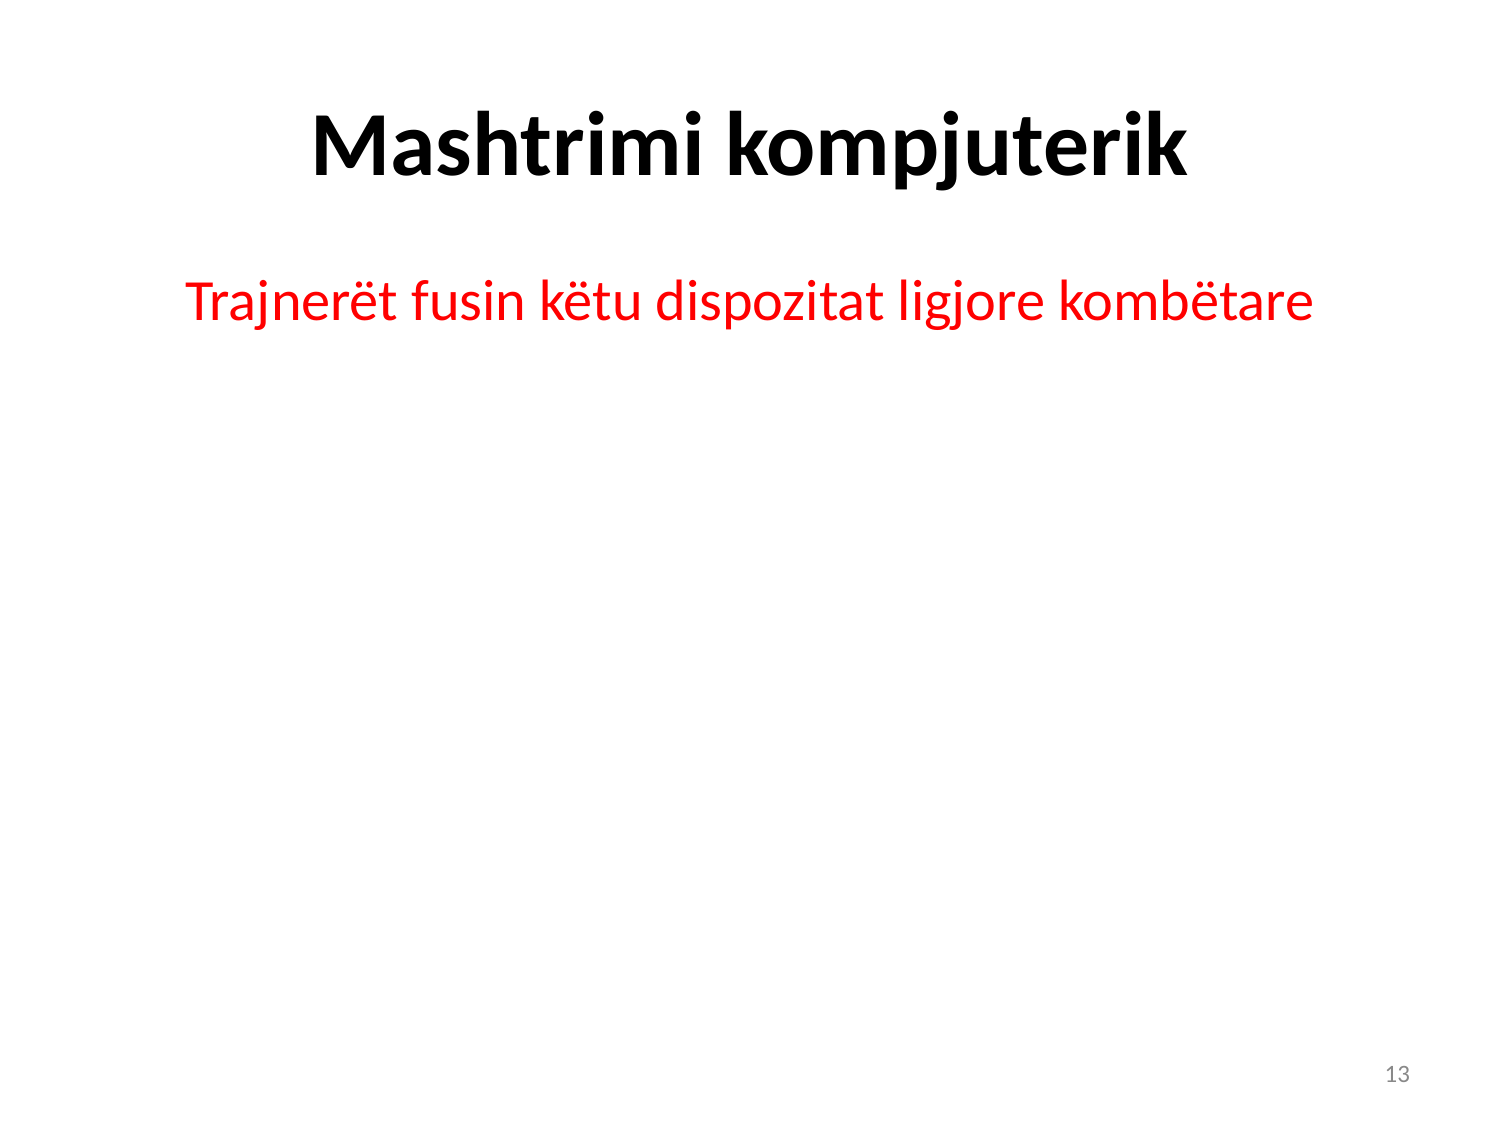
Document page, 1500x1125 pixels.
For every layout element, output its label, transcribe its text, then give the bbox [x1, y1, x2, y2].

slide_number 13 [1074, 1042, 1425, 1103]
title Mashtrimi kompjuterik [75, 45, 1425, 233]
list Trajnerët fusin këtu dispozitat ligjore kombëtare [75, 262, 1425, 1005]
